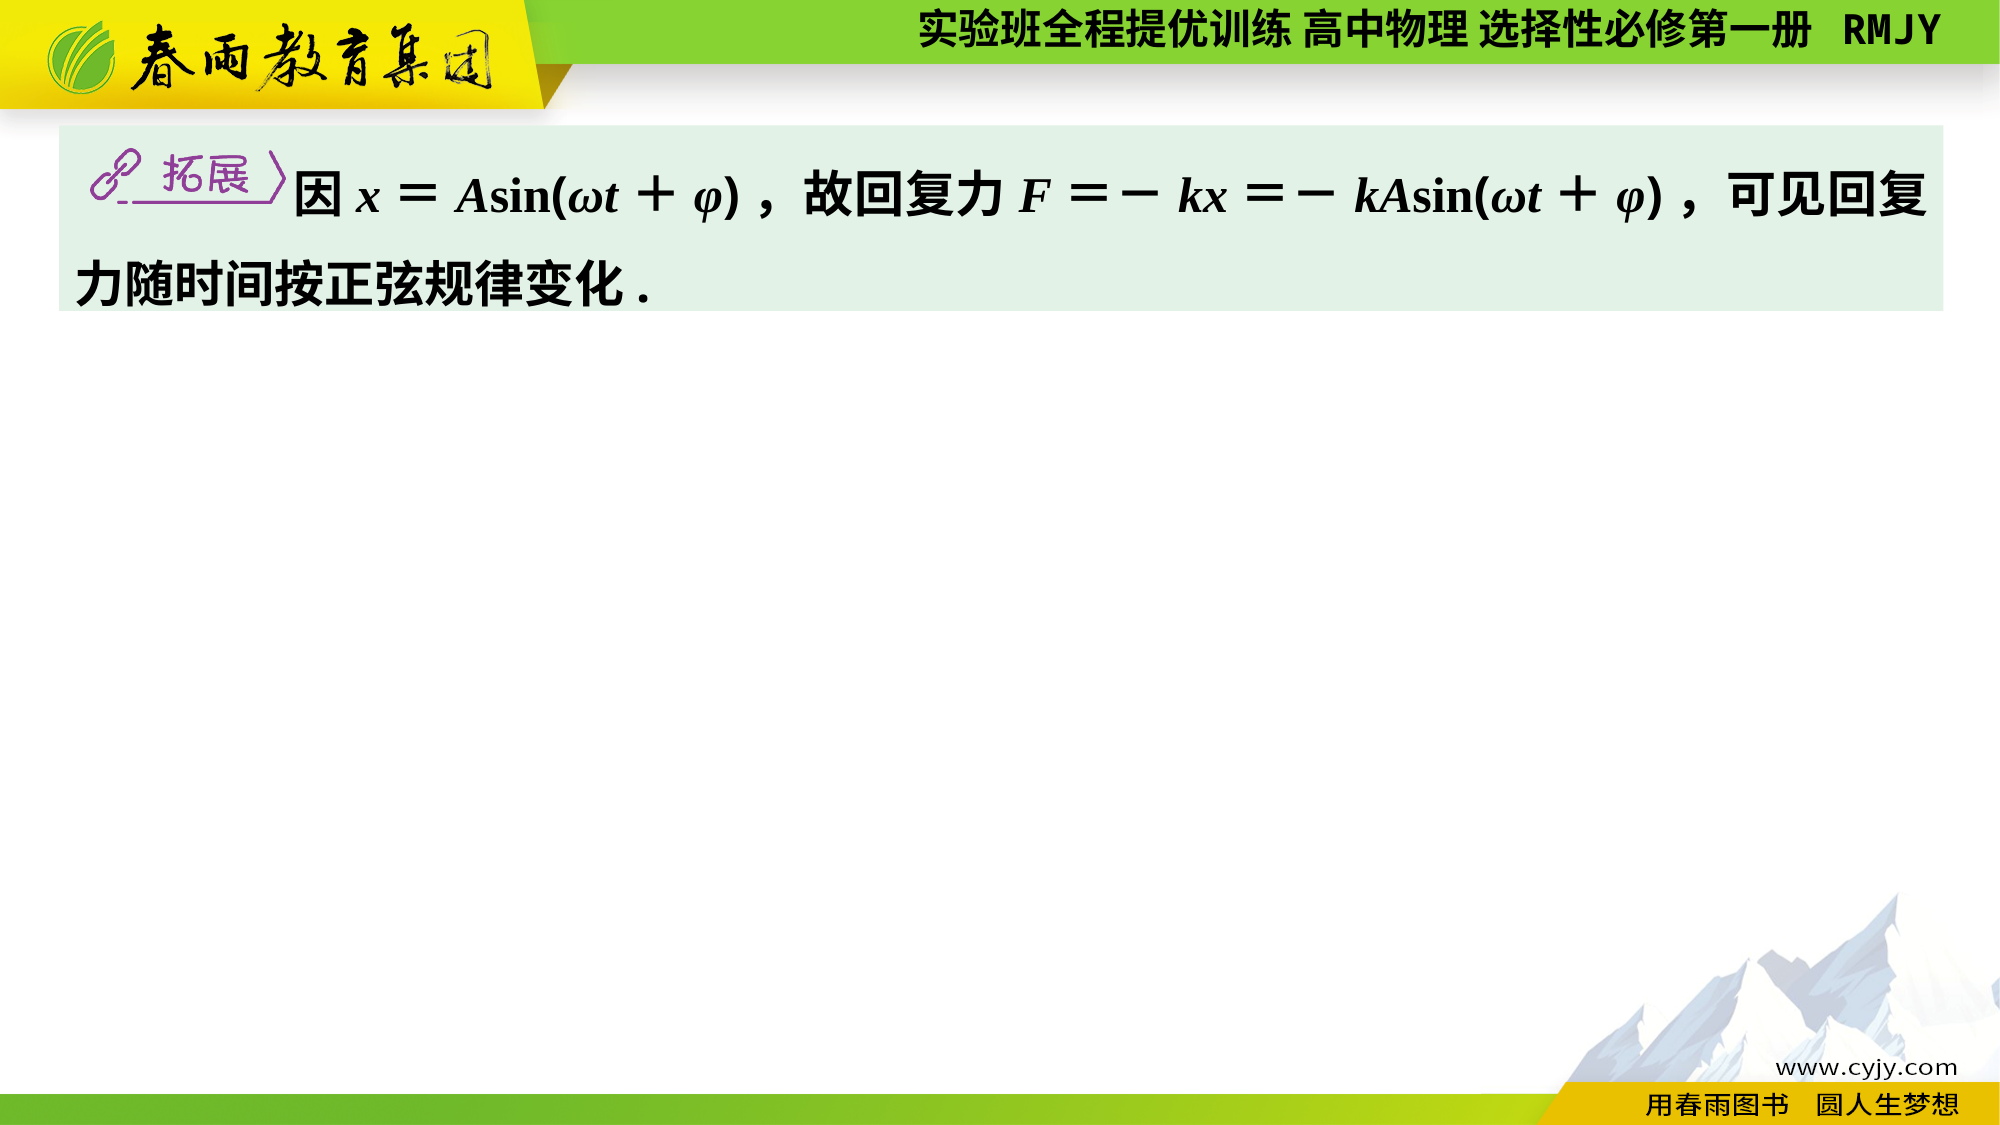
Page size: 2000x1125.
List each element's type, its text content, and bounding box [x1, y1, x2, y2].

list 因x＝Asin(ωt＋φ)，故回复力F＝－kx＝－kAsin(ωt＋φ)，可见回复力随时间按正弦规律变化. [59, 125, 1944, 311]
picture [0, 0, 2000, 1125]
